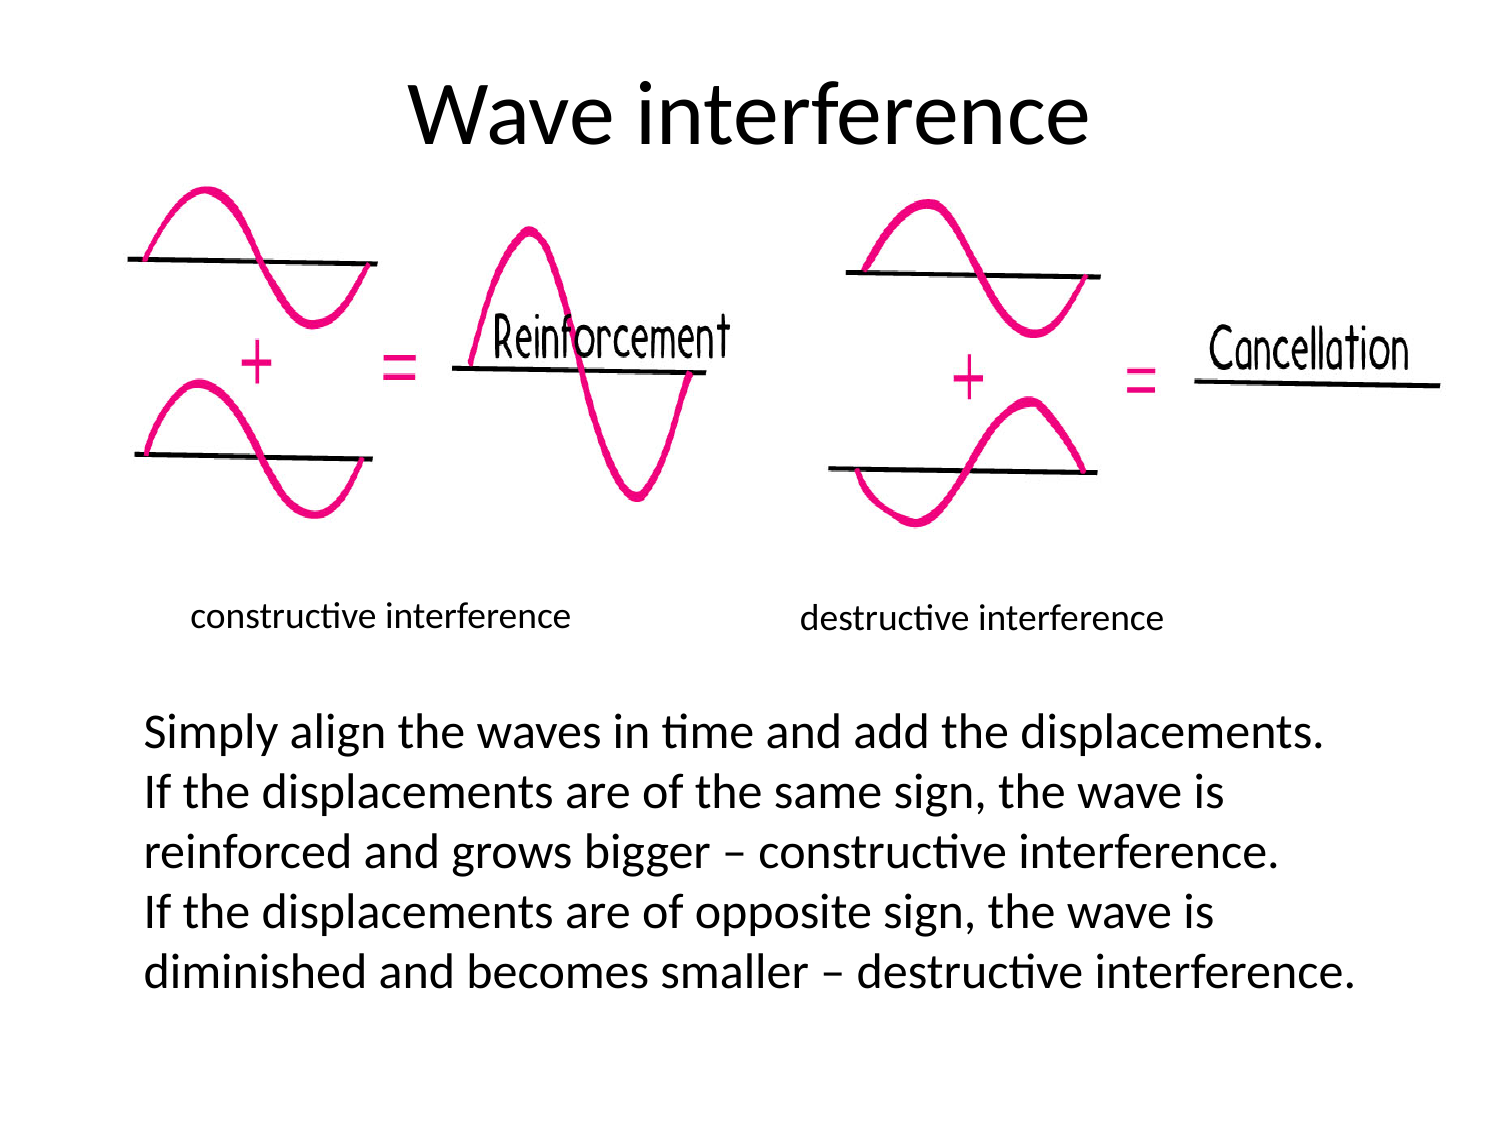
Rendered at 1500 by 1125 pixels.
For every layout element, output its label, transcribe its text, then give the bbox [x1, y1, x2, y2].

text_box Wave interference [74, 45, 1425, 233]
picture [109, 167, 1461, 645]
text_box Simply align the waves in time and add the displacements. If the displacements are of the same sign, the wave is reinforced and grows bigger – constructive interference. If the displacements are of opposite sign, the wave is diminished and becomes smaller – destructive interference. [128, 691, 1418, 1052]
